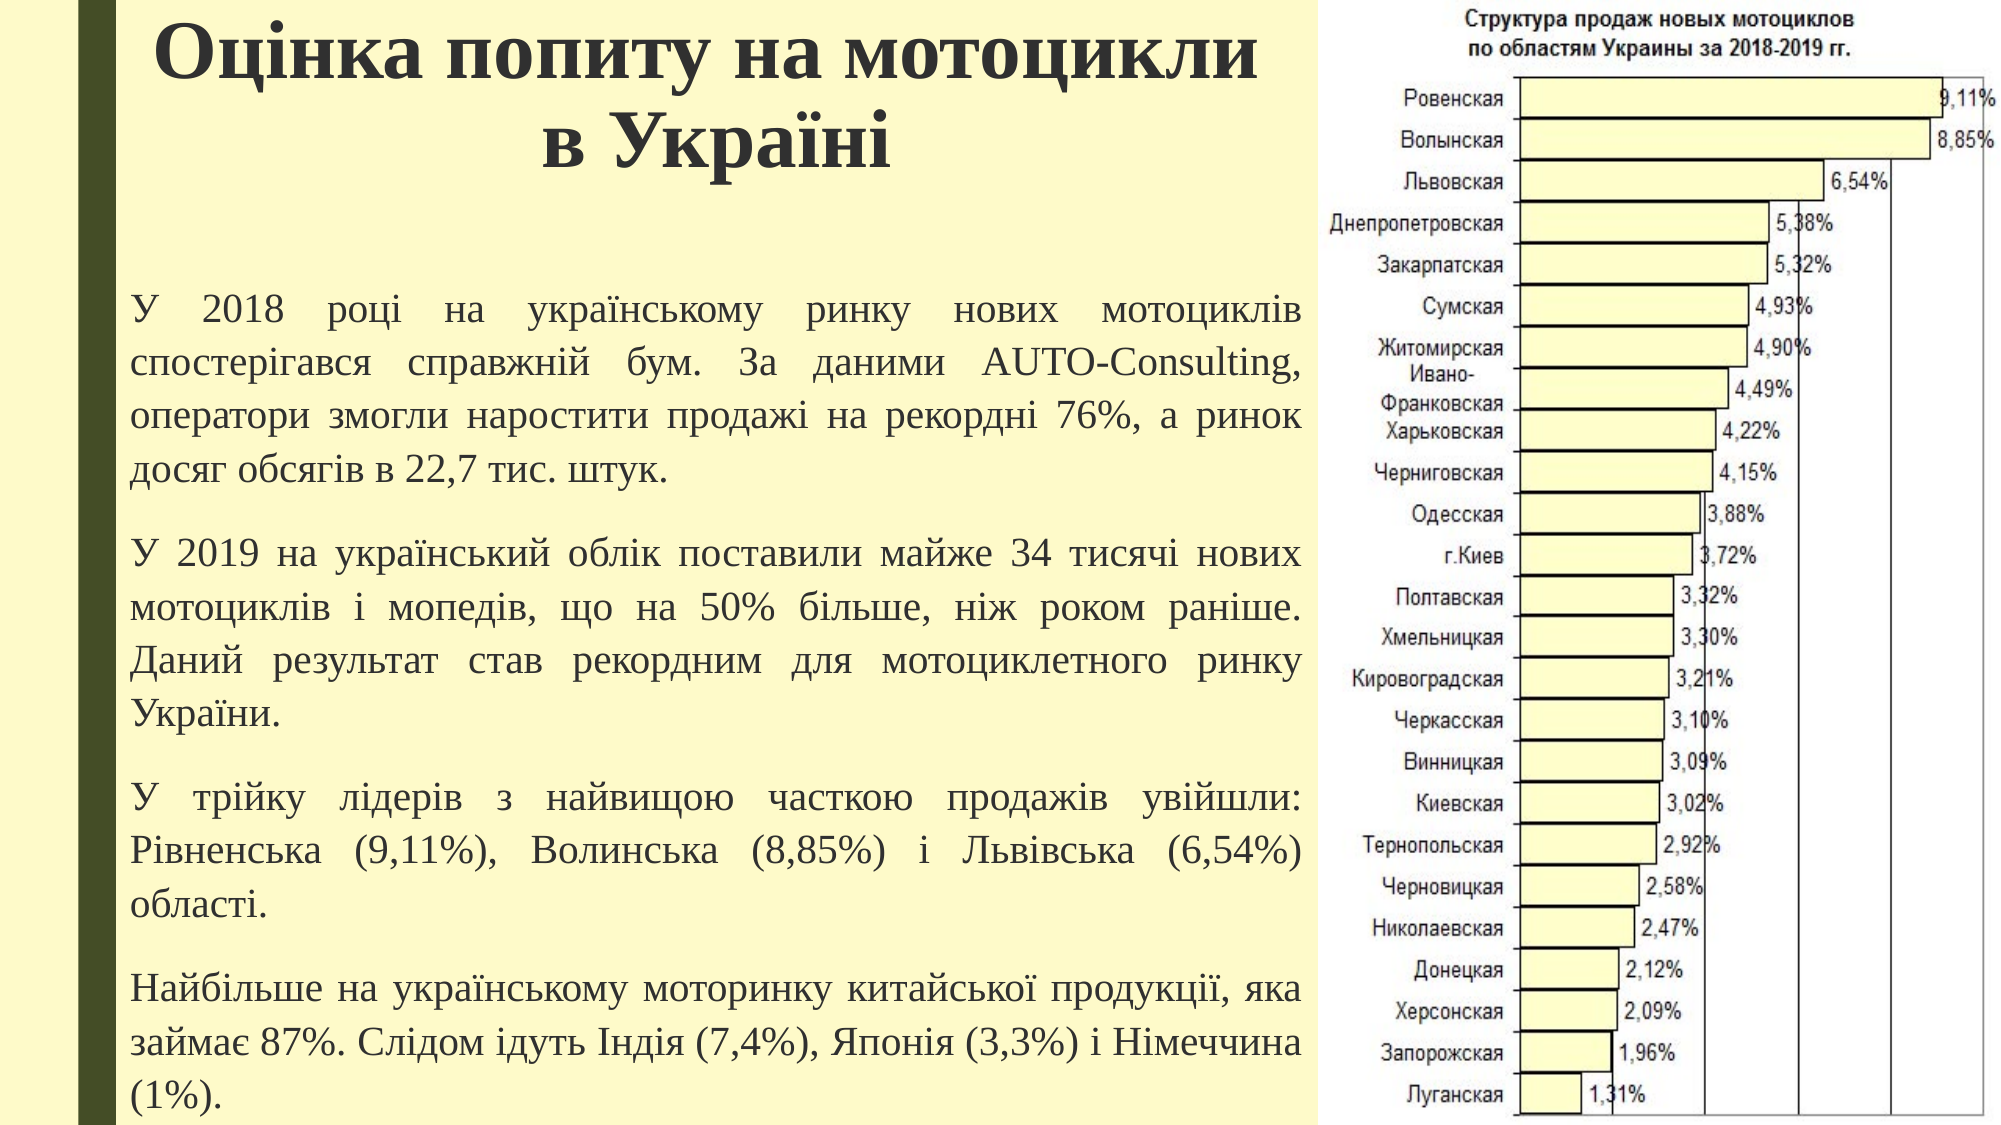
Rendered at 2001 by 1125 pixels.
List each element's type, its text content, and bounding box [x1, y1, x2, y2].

picture [1318, 0, 2000, 1125]
title Оцінка попиту на мотоцикли в Україні [114, 0, 1318, 244]
list У 2018 році на українському ринку нових мотоциклів спостерігався справжній бум. За даними AUTO-Consulting, оператори змогли наростити продажі на рекордні 76%, а ринок досяг обсягів в 22,7 тис. штук. У 2019 на український облік поставили майже 34 тисячі нових мотоциклів і мопедів, що на 50% більше, ніж роком раніше. Даний результат став рекордним для мотоциклетного ринку України. У трійку лідерів з найвищою часткою продажів увійшли: Рівненська (9,11%), Волинська (8,85%) і Львівська (6,54%) області. Найбільше на українському моторинку китайської продукції, яка займає 87%. Слідом ідуть Індія (7,4%), Японія (3,3%) і Німеччина (1%). [114, 270, 1318, 1125]
